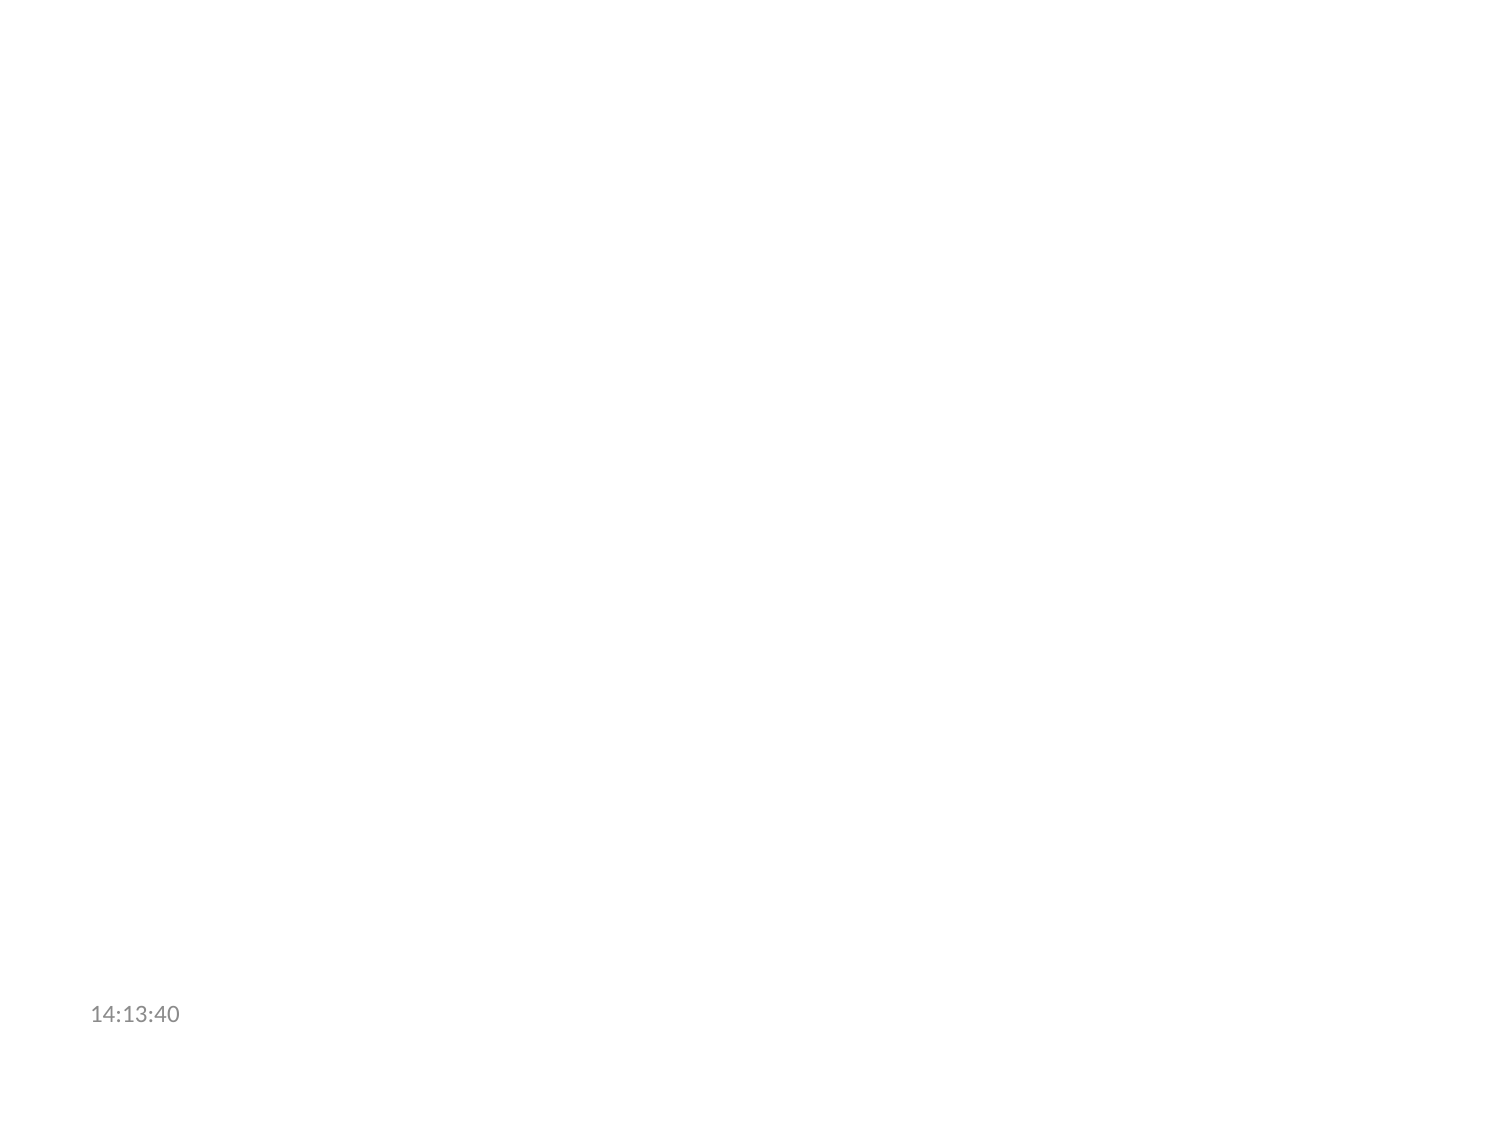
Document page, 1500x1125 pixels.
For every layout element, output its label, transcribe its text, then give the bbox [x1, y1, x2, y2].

text_box 15:35:09 [75, 982, 425, 1043]
